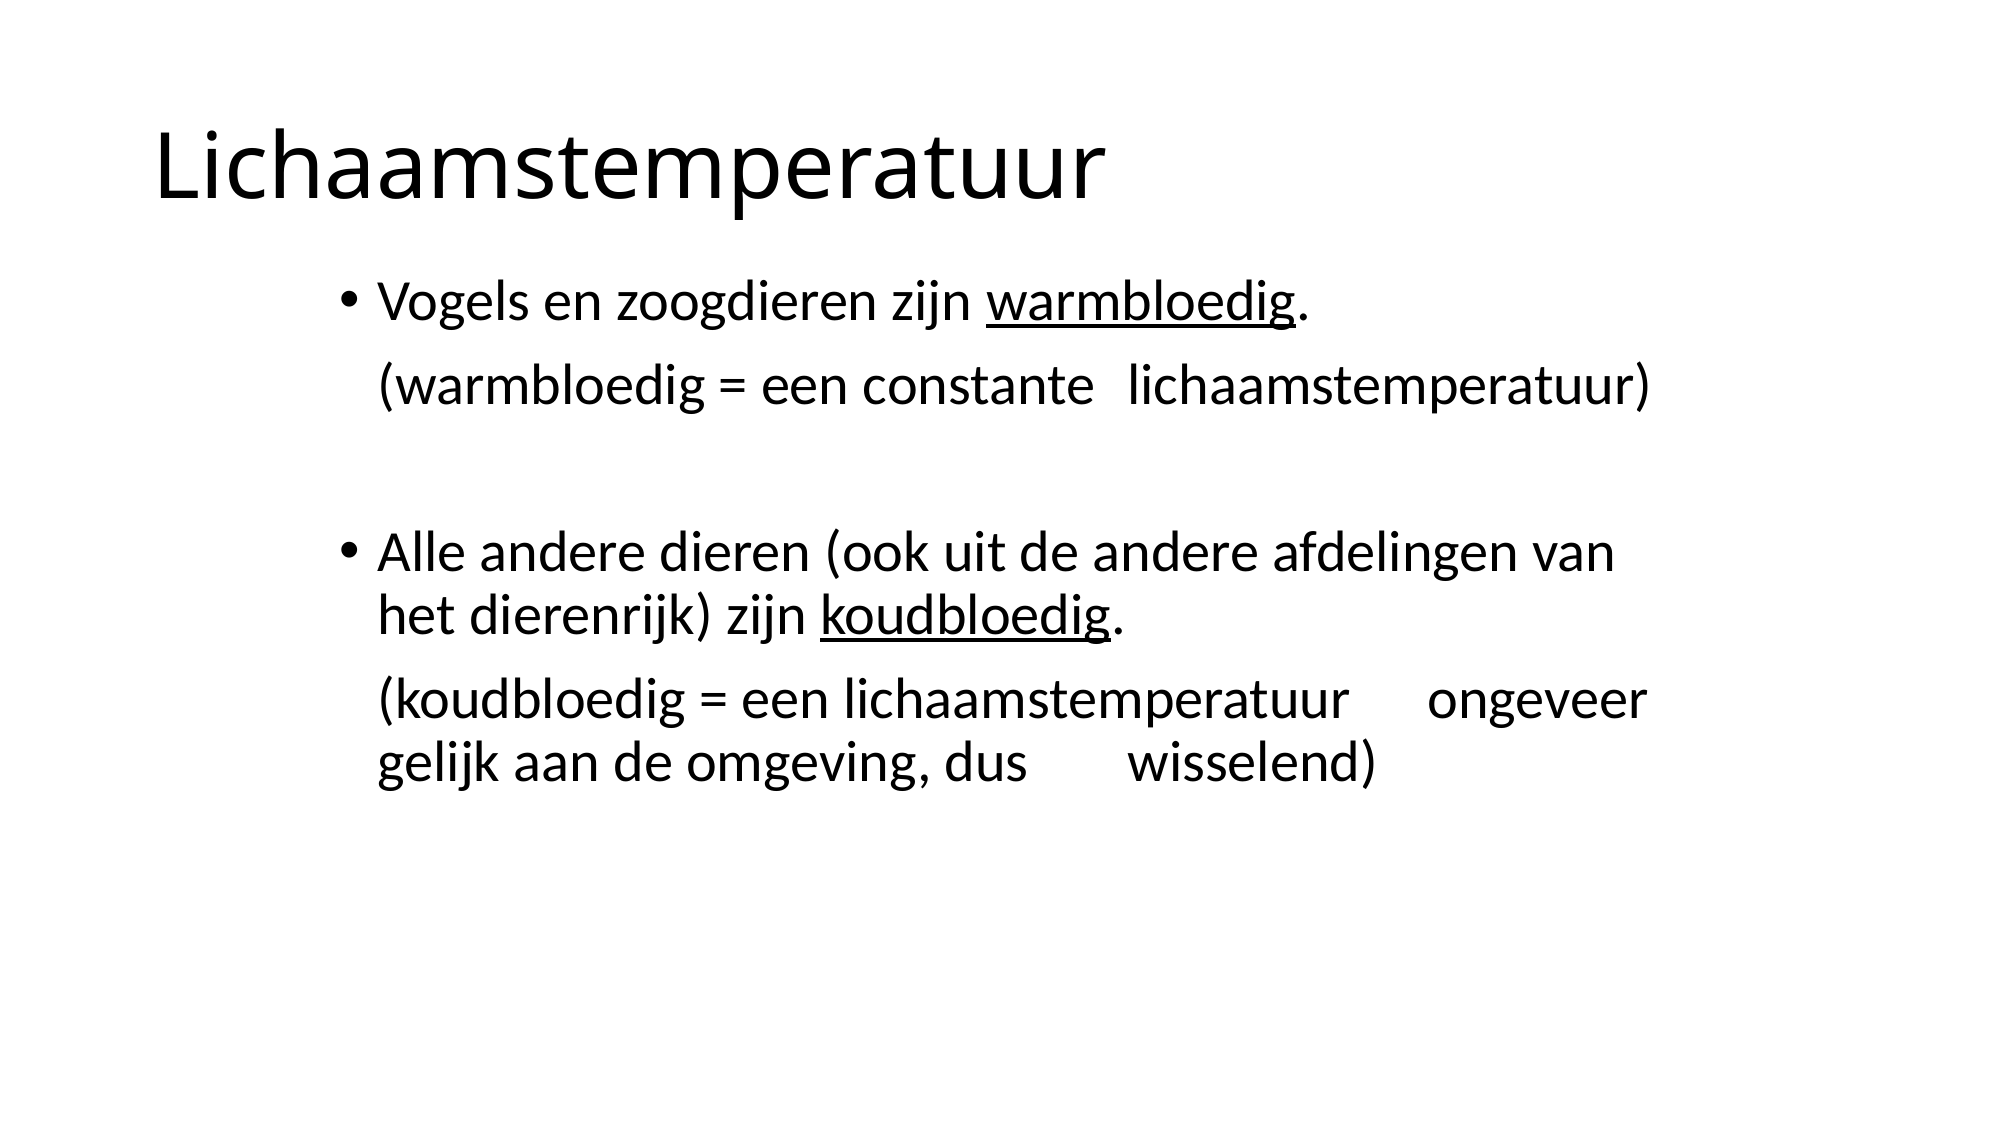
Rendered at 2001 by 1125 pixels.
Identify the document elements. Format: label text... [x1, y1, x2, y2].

list Vogels en zoogdieren zijn warmbloedig. (warmbloedig = een constante lichaamstemperatuur) Alle andere dieren (ook uit de andere afdelingen van het dierenrijk) zijn koudbloedig. (koudbloedig = een lichaamstemperatuur ongeveer gelijk aan de omgeving, dus wisselend) [324, 262, 1675, 1083]
title Lichaamstemperatuur [137, 59, 1863, 278]
